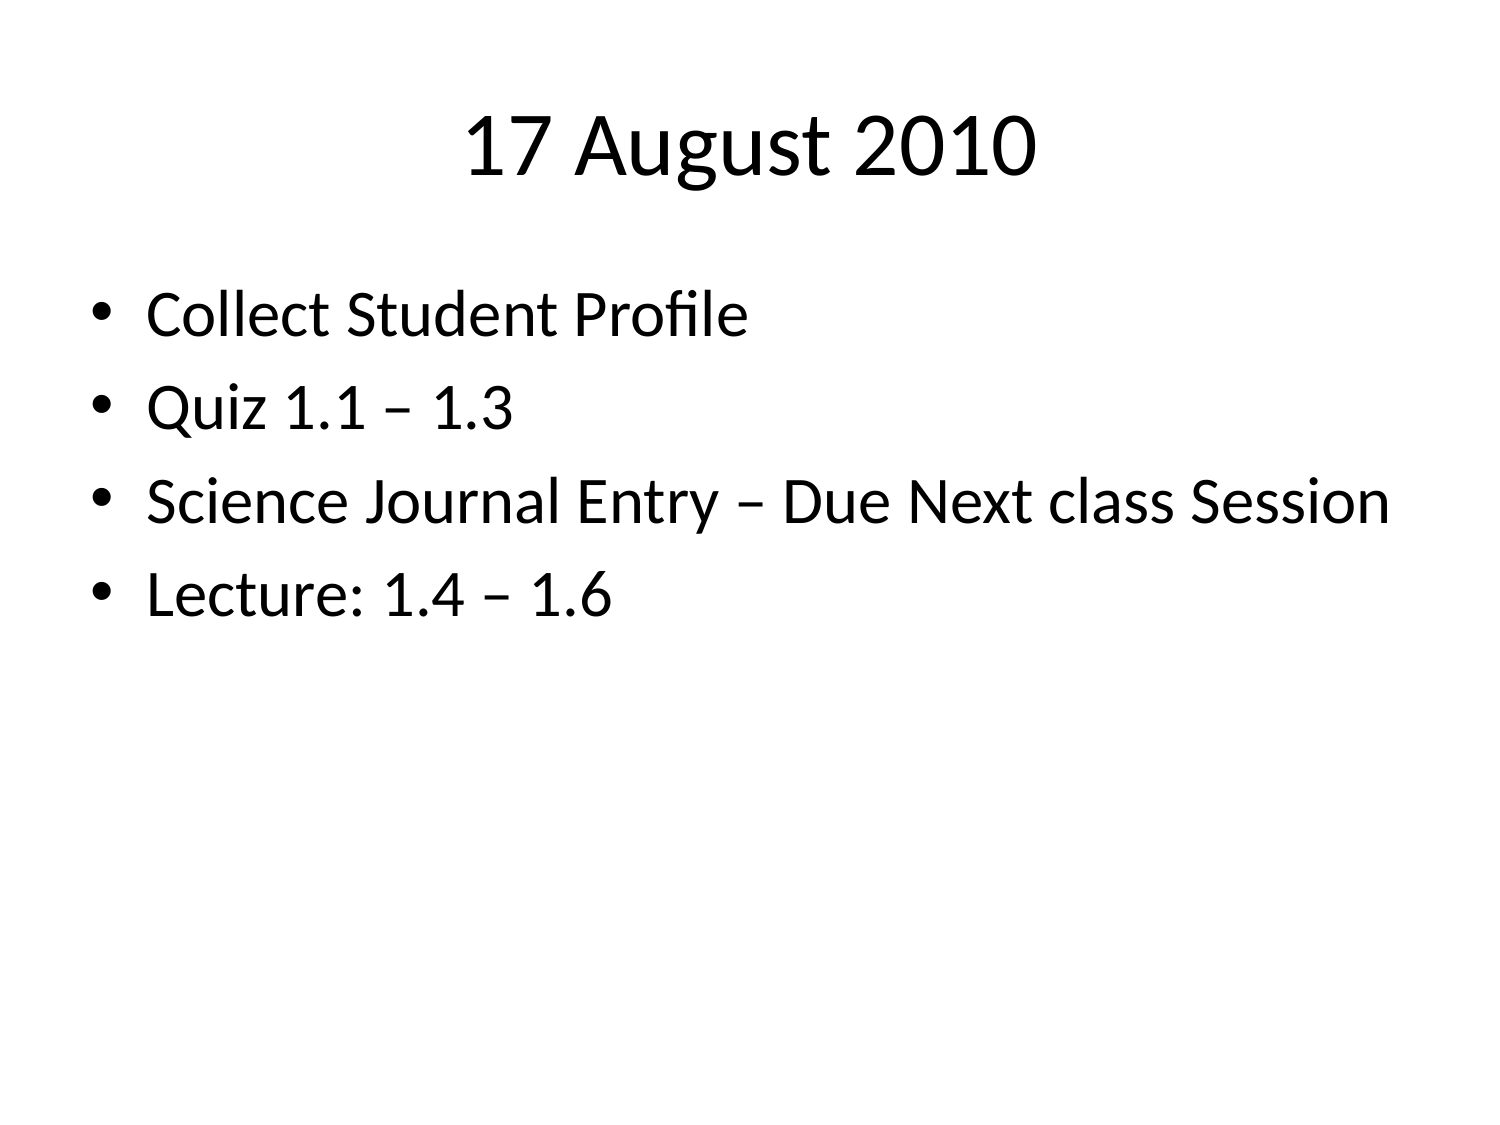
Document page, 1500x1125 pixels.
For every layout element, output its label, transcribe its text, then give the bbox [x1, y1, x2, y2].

list Collect Student Profile Quiz 1.1 – 1.3 Science Journal Entry – Due Next class Session Lecture: 1.4 – 1.6 [75, 262, 1425, 1005]
title 17 August 2010 [75, 45, 1425, 233]
